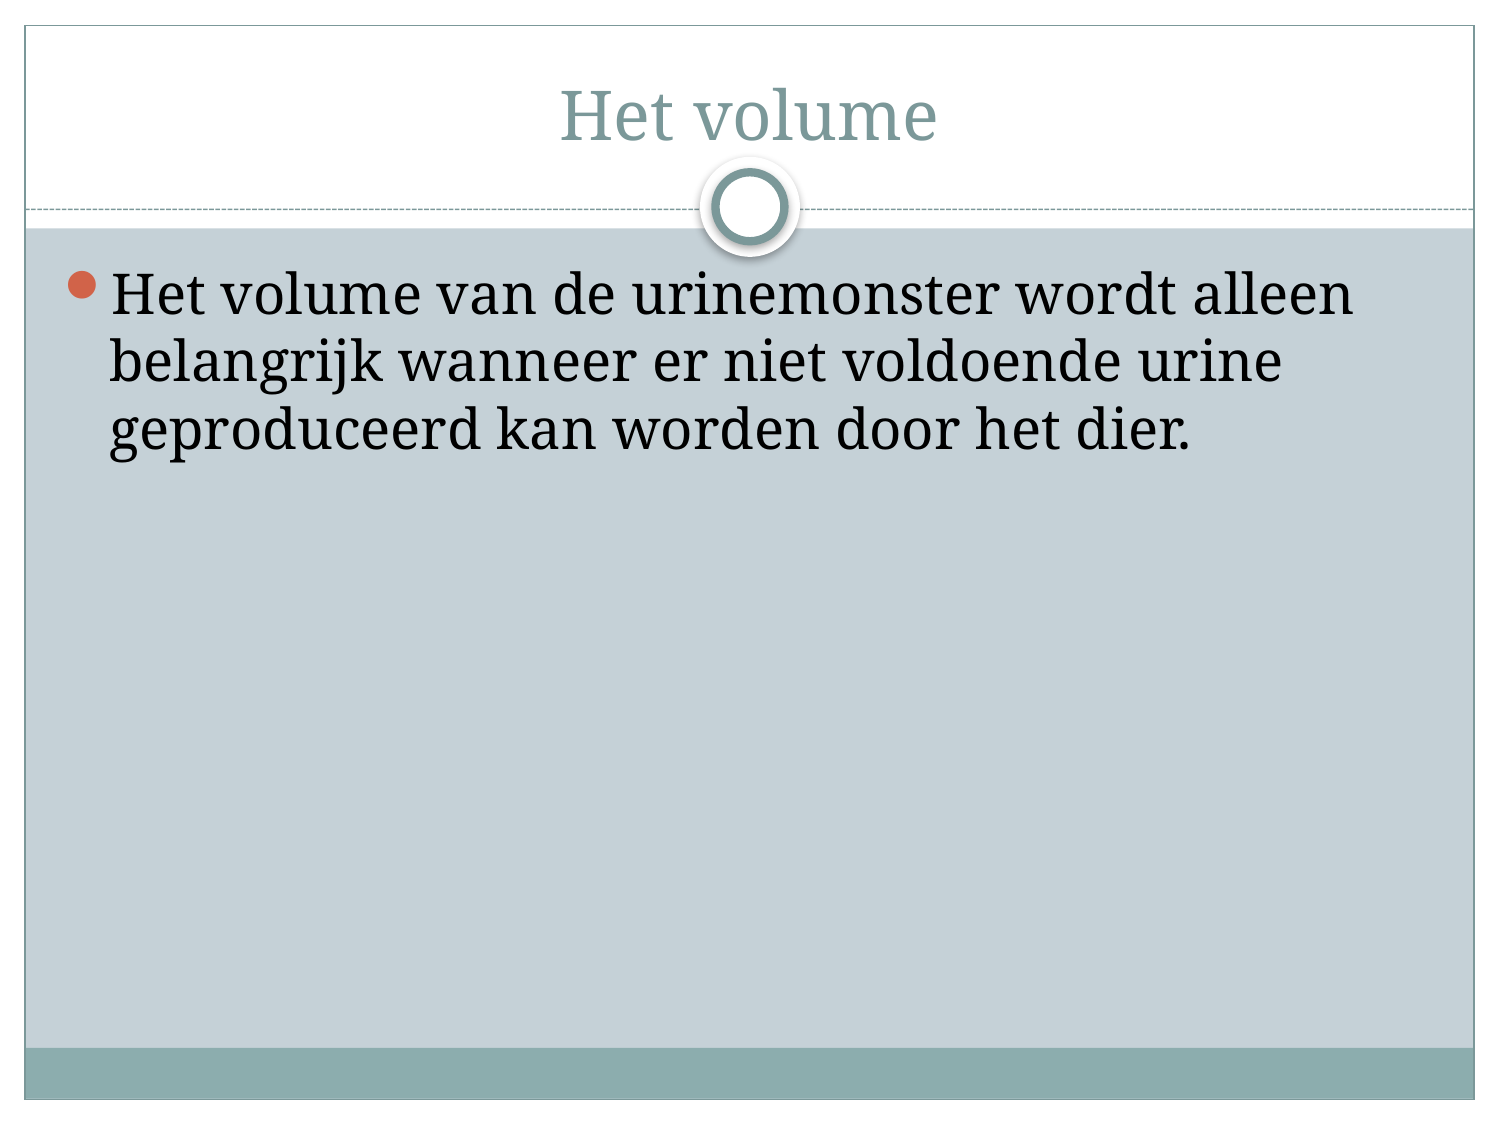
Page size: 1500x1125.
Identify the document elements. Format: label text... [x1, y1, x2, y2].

list Het volume van de urinemonster wordt alleen belangrijk wanneer er niet voldoende urine geproduceerd kan worden door het dier. [49, 250, 1445, 1001]
title Het volume [49, 37, 1450, 162]
